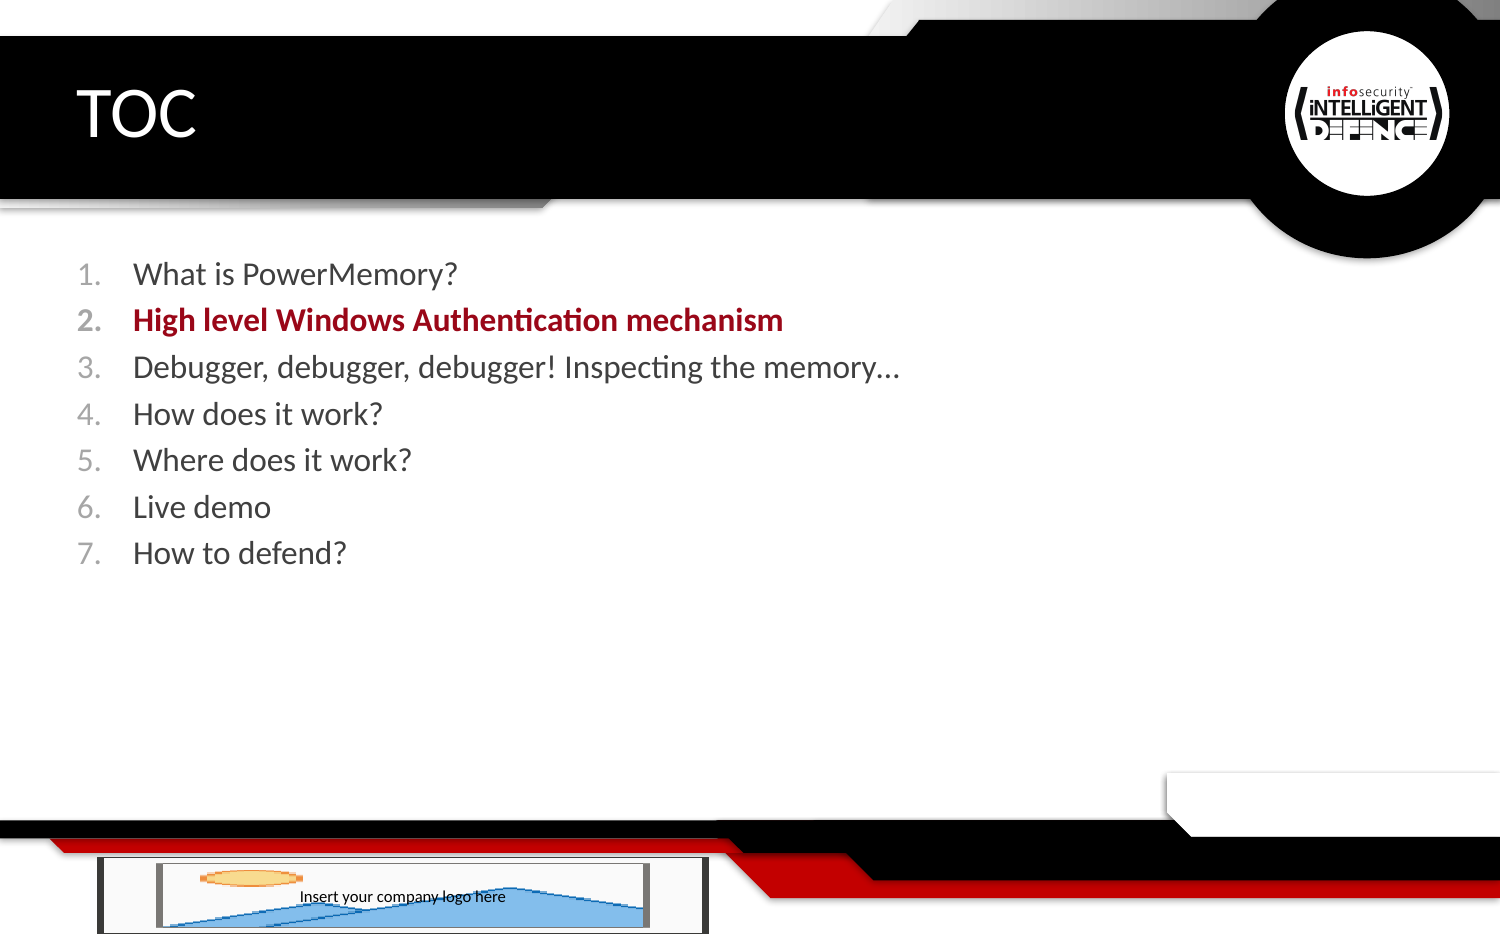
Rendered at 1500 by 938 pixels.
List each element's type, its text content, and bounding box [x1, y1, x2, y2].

title TOC [76, 38, 1199, 195]
list What is PowerMemory? High level Windows Authentication mechanism Debugger, debugger, debugger! Inspecting the memory… How does it work? Where does it work? Live demo How to defend? [76, 244, 1294, 776]
picture [74, 853, 732, 938]
